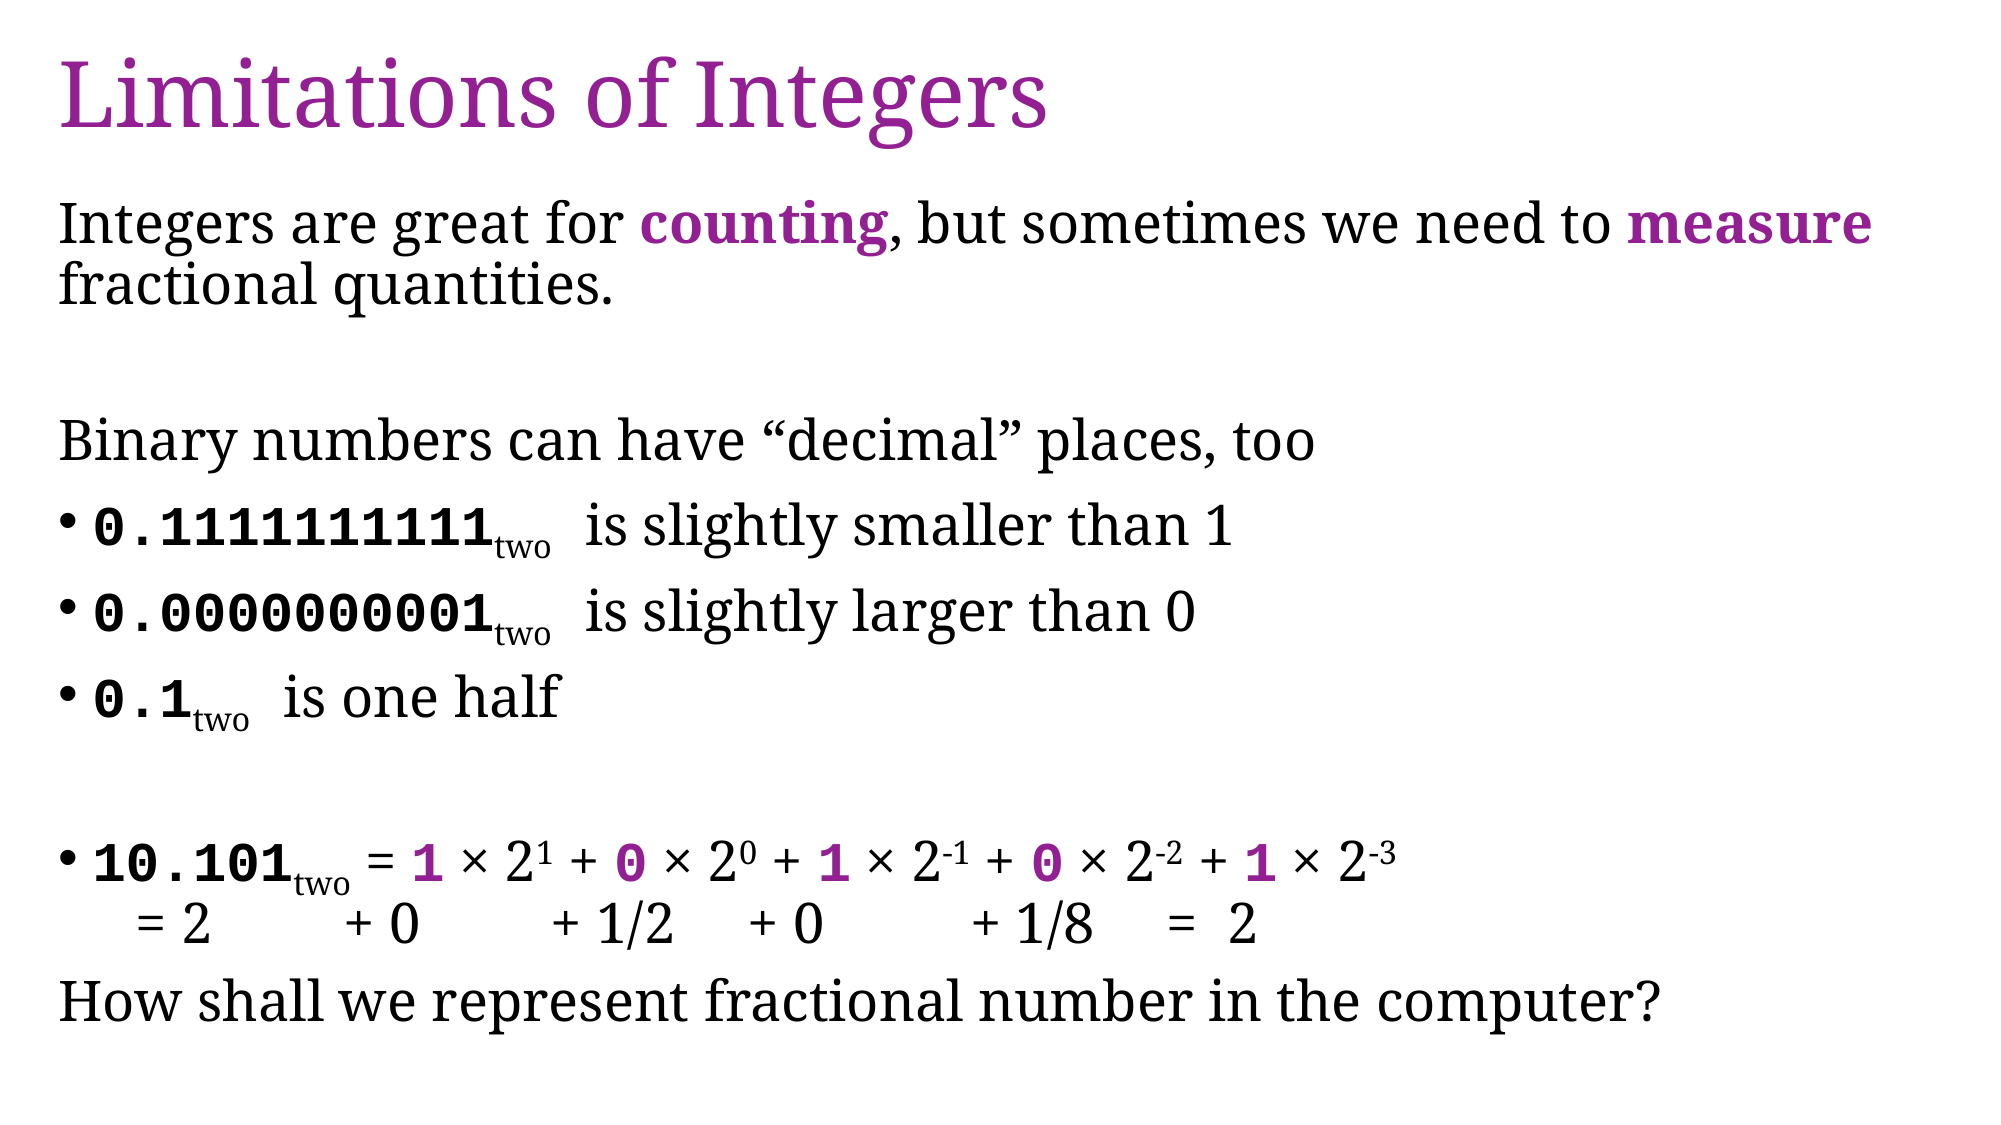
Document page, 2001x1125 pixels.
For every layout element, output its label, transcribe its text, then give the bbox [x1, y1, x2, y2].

title Limitations of Integers [43, 25, 1953, 171]
